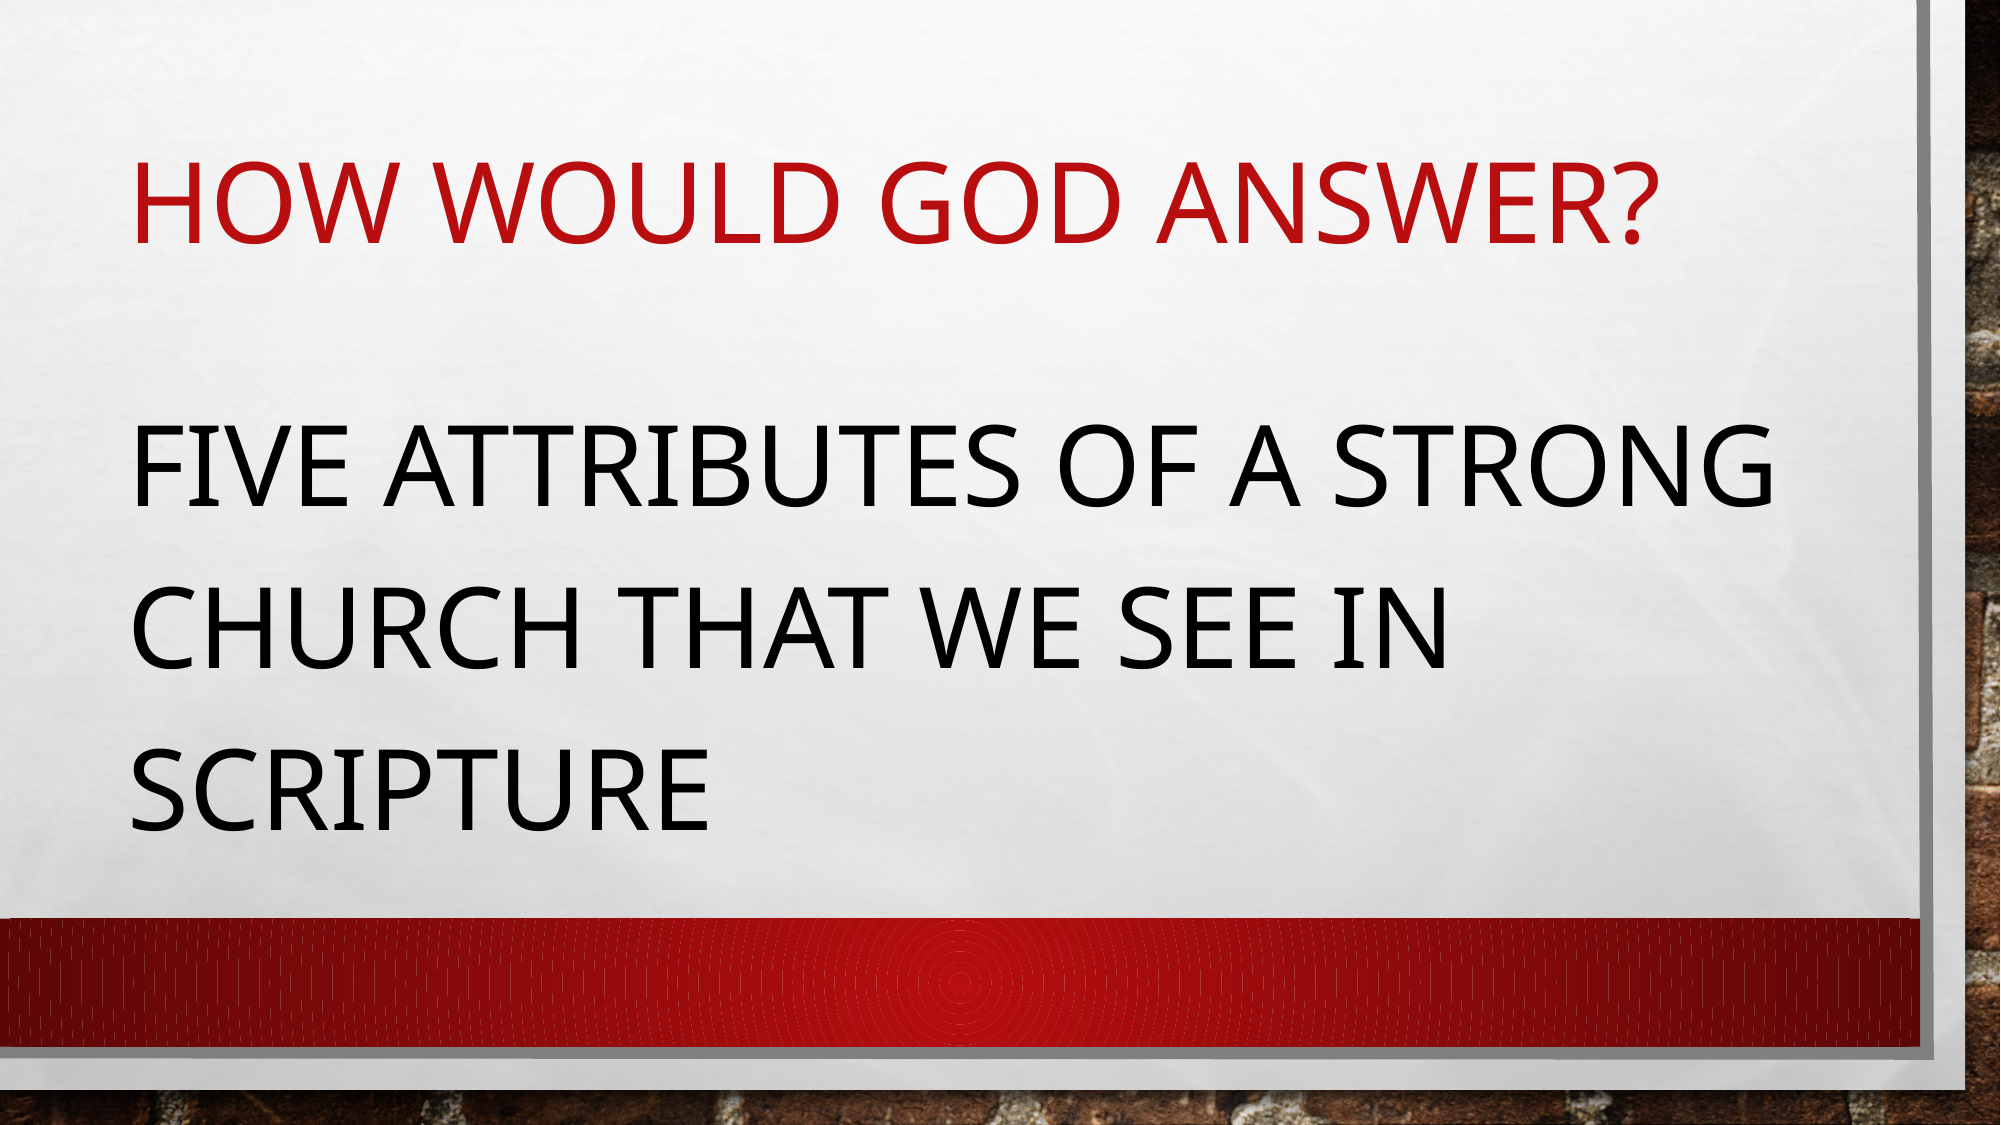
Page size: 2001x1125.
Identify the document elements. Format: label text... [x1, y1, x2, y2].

picture [0, 0, 2000, 1125]
list Five Attributes of a strong church that we see in scripture [112, 338, 1818, 882]
title How would god answer? [112, 112, 1818, 302]
